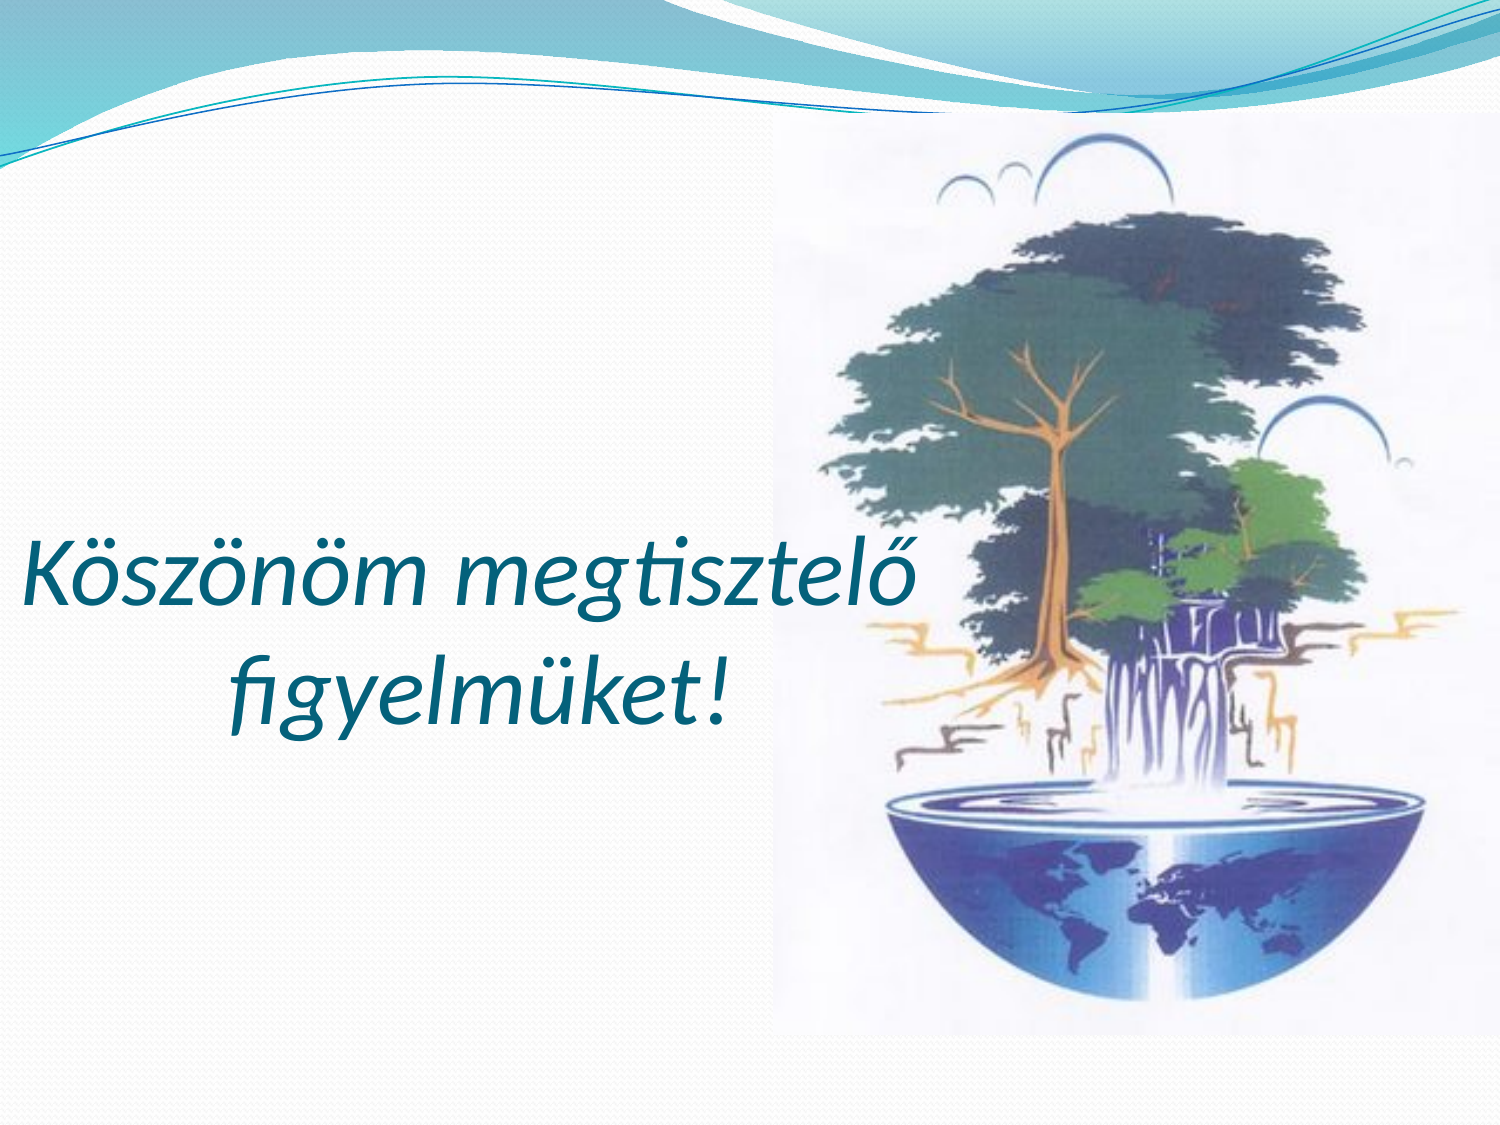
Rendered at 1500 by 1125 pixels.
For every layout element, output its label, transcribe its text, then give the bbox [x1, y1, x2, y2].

picture [773, 113, 1500, 1036]
list Köszönöm megtisztelő figyelmüket! [0, 302, 766, 1035]
